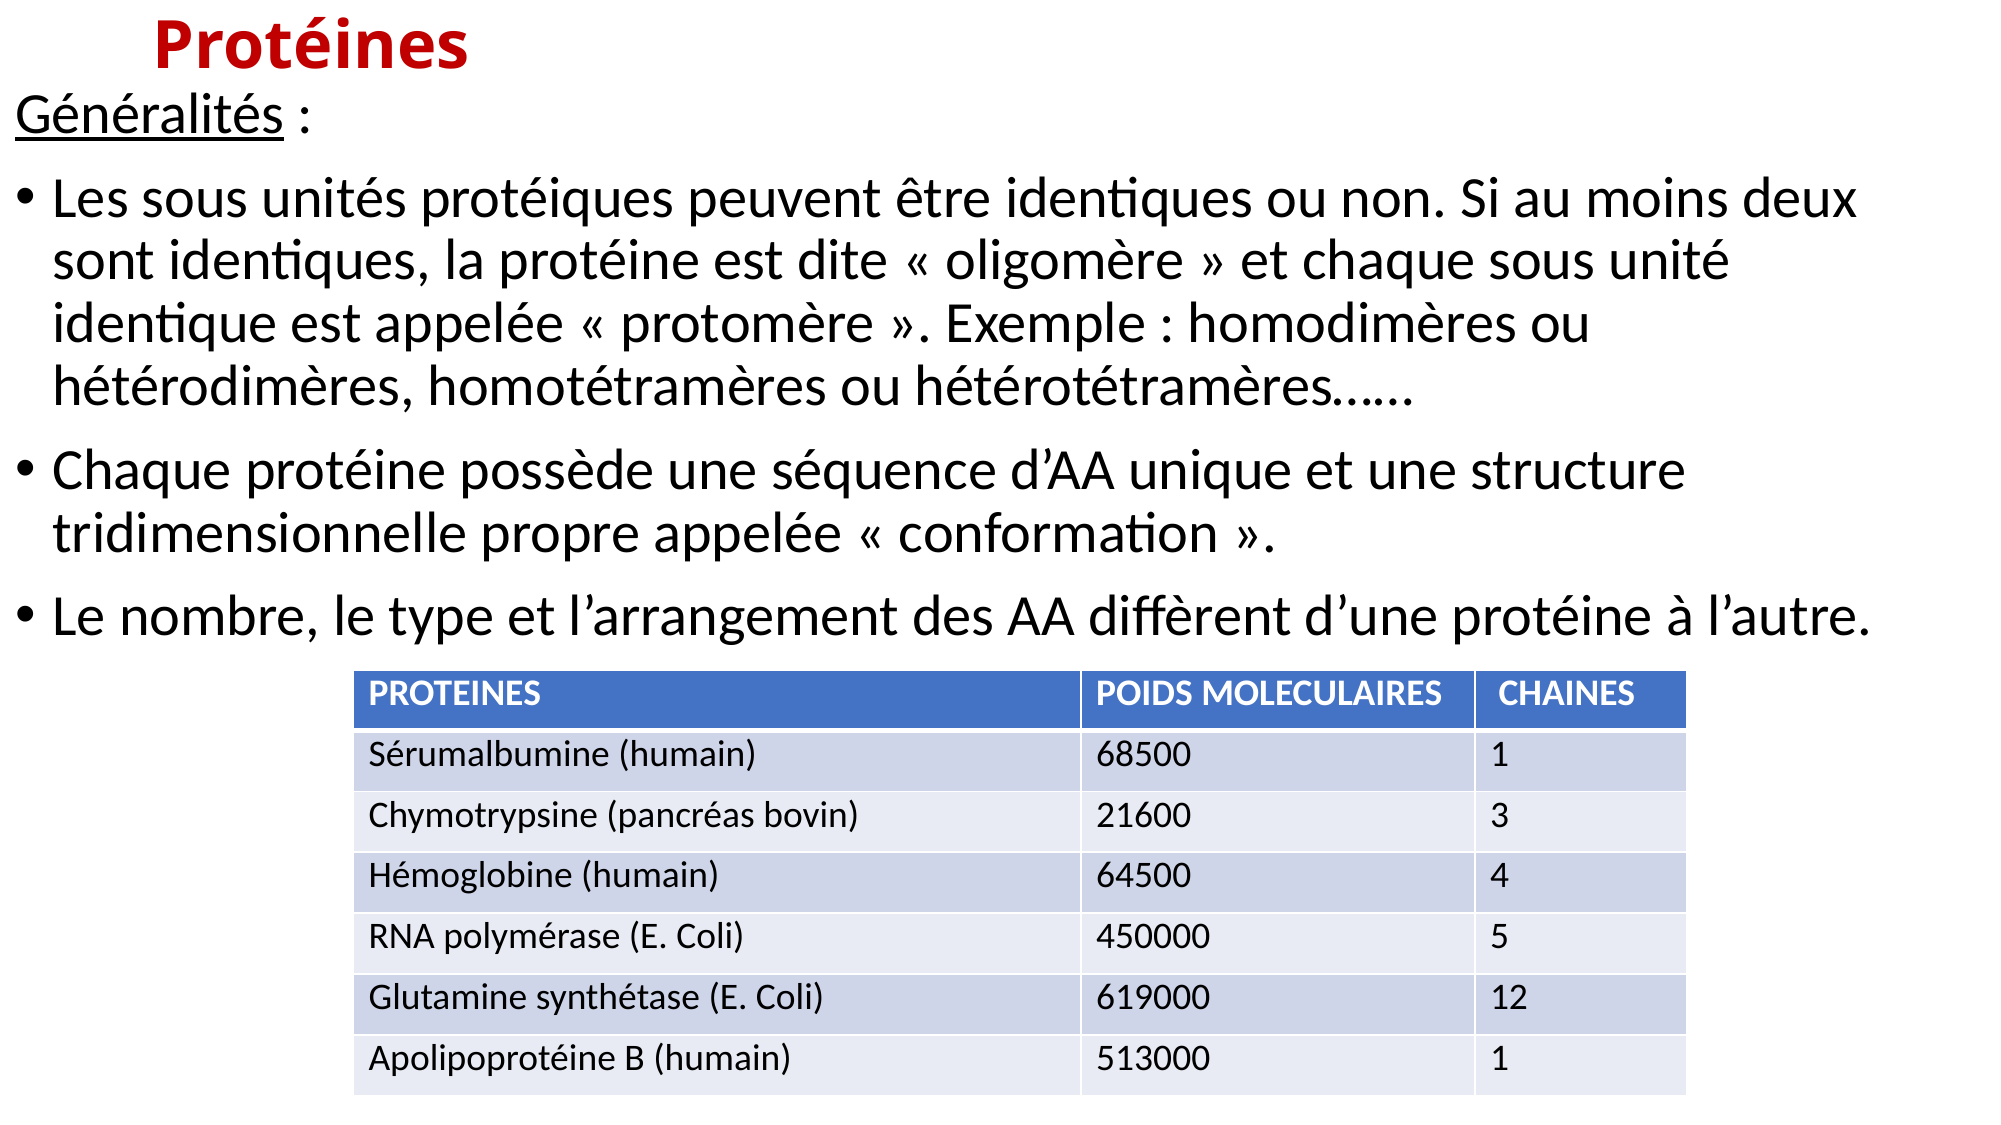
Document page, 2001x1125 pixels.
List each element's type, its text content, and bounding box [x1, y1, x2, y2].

table_cell Apolipoprotéine B (humain) [354, 1036, 1080, 1095]
table_cell Chymotrypsine (pancréas bovin) [354, 792, 1080, 851]
text_box Protéines [137, 0, 1863, 95]
table_cell Glutamine synthétase (E. Coli) [354, 975, 1080, 1034]
table_header POIDS MOLECULAIRES [1082, 671, 1474, 728]
text_box Généralités : Les sous unités protéiques peuvent être identiques ou non. Si au moins deux sont identiques, la protéine est dite « oligomère » et chaque sous unité identique est appelée « protomère ». Exemple : homodimères ou hétérodimères, homotétramères ou hétérotétramères…… Chaque protéine possède une séquence d’AA unique et une structure tridimensionnelle propre appelée « conformation ». Le nombre, le type et l’arrangement des AA diffèrent d’une protéine à l’autre. [0, 75, 1928, 1106]
table_cell 21600 [1082, 792, 1474, 851]
table_cell 64500 [1082, 853, 1474, 912]
table_cell 1 [1476, 733, 1686, 791]
table_cell 3 [1476, 792, 1686, 851]
table_cell 68500 [1082, 733, 1474, 791]
table_header CHAINES [1476, 671, 1686, 728]
table_cell RNA polymérase (E. Coli) [354, 914, 1080, 973]
table_cell 4 [1476, 853, 1686, 912]
table_cell 1 [1476, 1036, 1686, 1095]
table_cell 513000 [1082, 1036, 1474, 1095]
table_cell Hémoglobine (humain) [354, 853, 1080, 912]
table_cell 619000 [1082, 975, 1474, 1034]
table_cell 450000 [1082, 914, 1474, 973]
table_header PROTEINES [354, 671, 1080, 728]
table_cell 12 [1476, 975, 1686, 1034]
table_cell Sérumalbumine (humain) [354, 733, 1080, 791]
table_cell 5 [1476, 914, 1686, 973]
